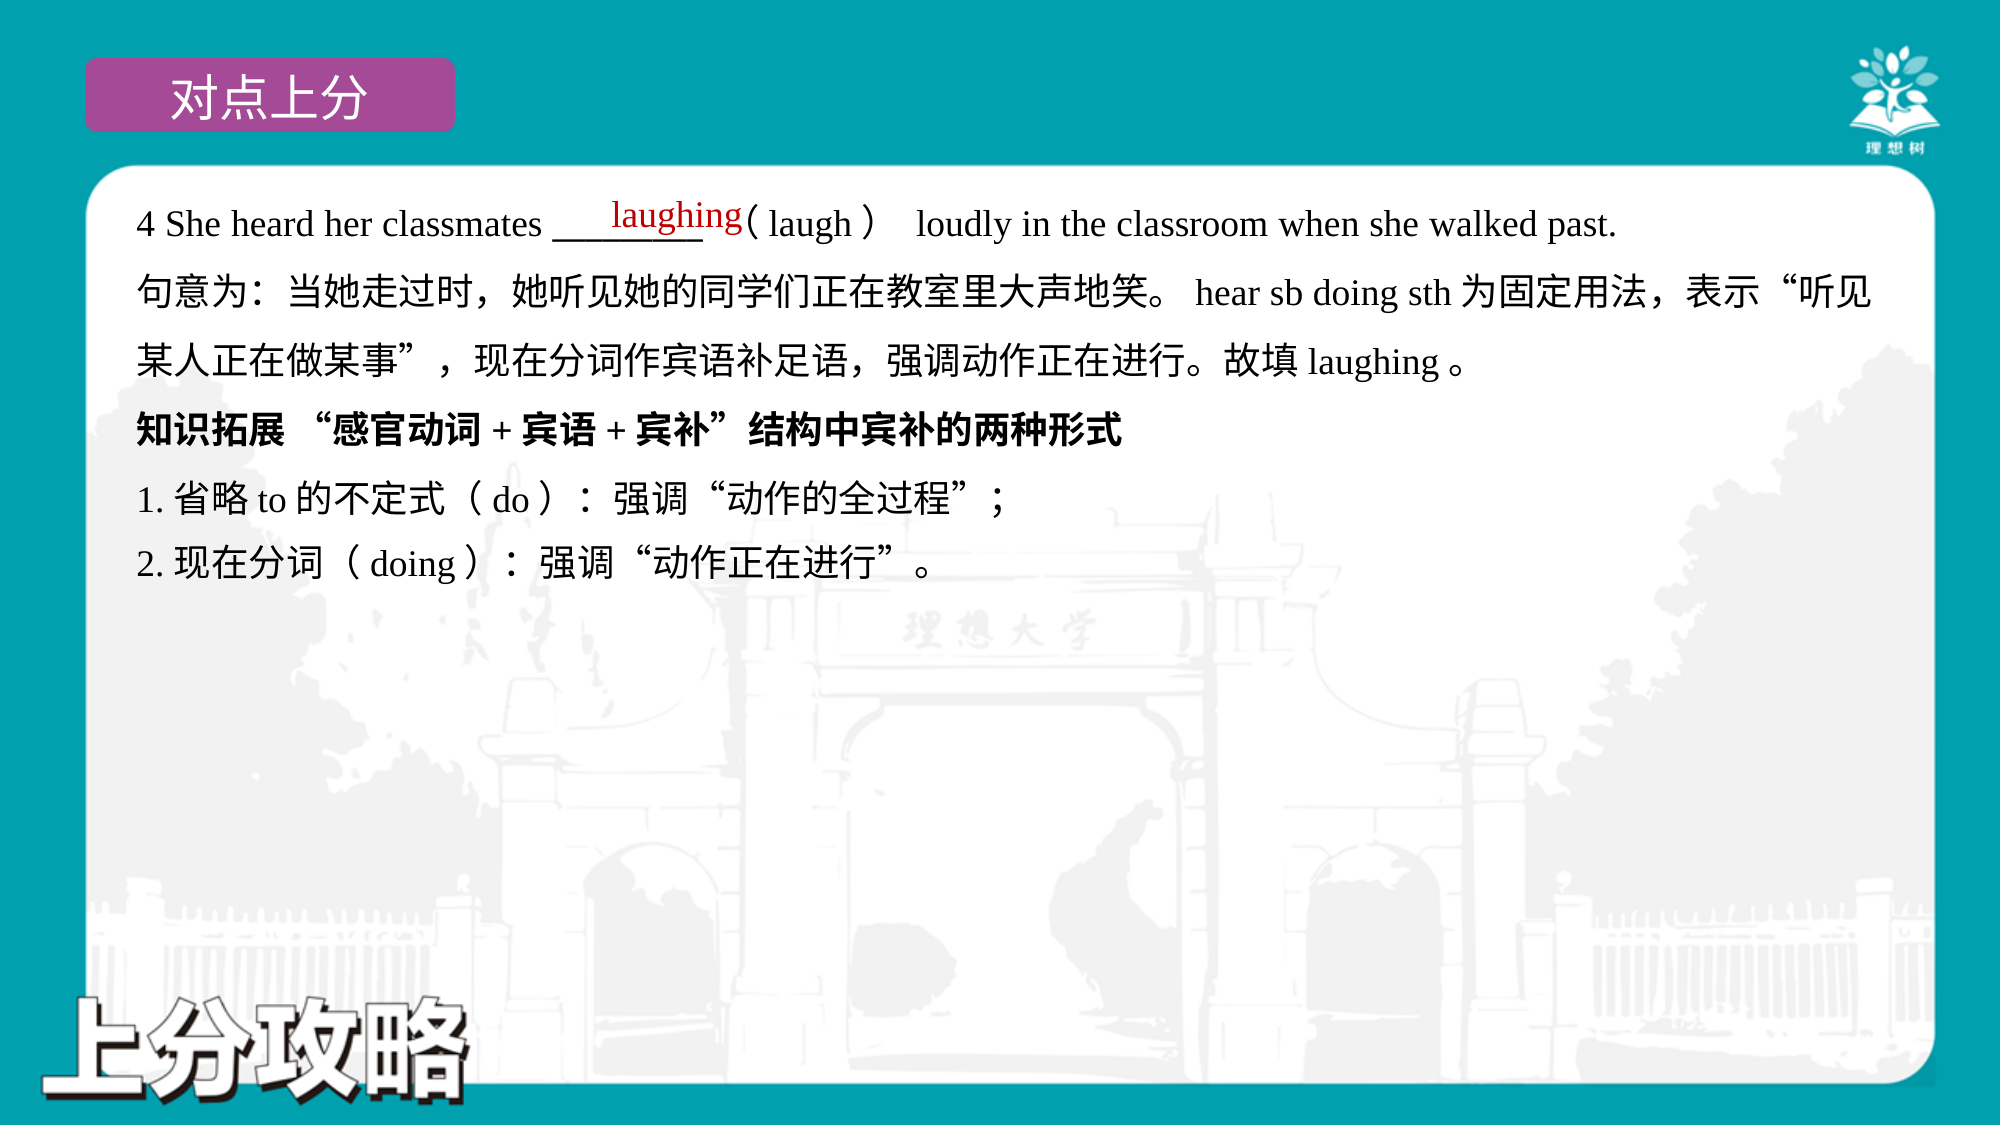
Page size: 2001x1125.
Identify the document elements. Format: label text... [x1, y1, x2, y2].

text_box laughing [597, 168, 757, 228]
text_box 句意为：当她走过时，她听见她的同学们正在教室里大声地笑。hear sb doing sth为固定用法，表示“听见 某人正在做某事”，现在分词作宾语补足语，强调动作正在进行。故填laughing。 知识拓展 “感官动词+宾语+宾补”结构中宾补的两种形式 1.省略to的不定式（do）：强调“动作的全过程”； 2.现在分词（doing）：强调“动作正在进行”。 [136, 244, 1865, 578]
text_box 4 She heard her classmates _________ （laugh） loudly in the classroom when she walked past. [136, 176, 1865, 237]
picture [0, 0, 2000, 1125]
